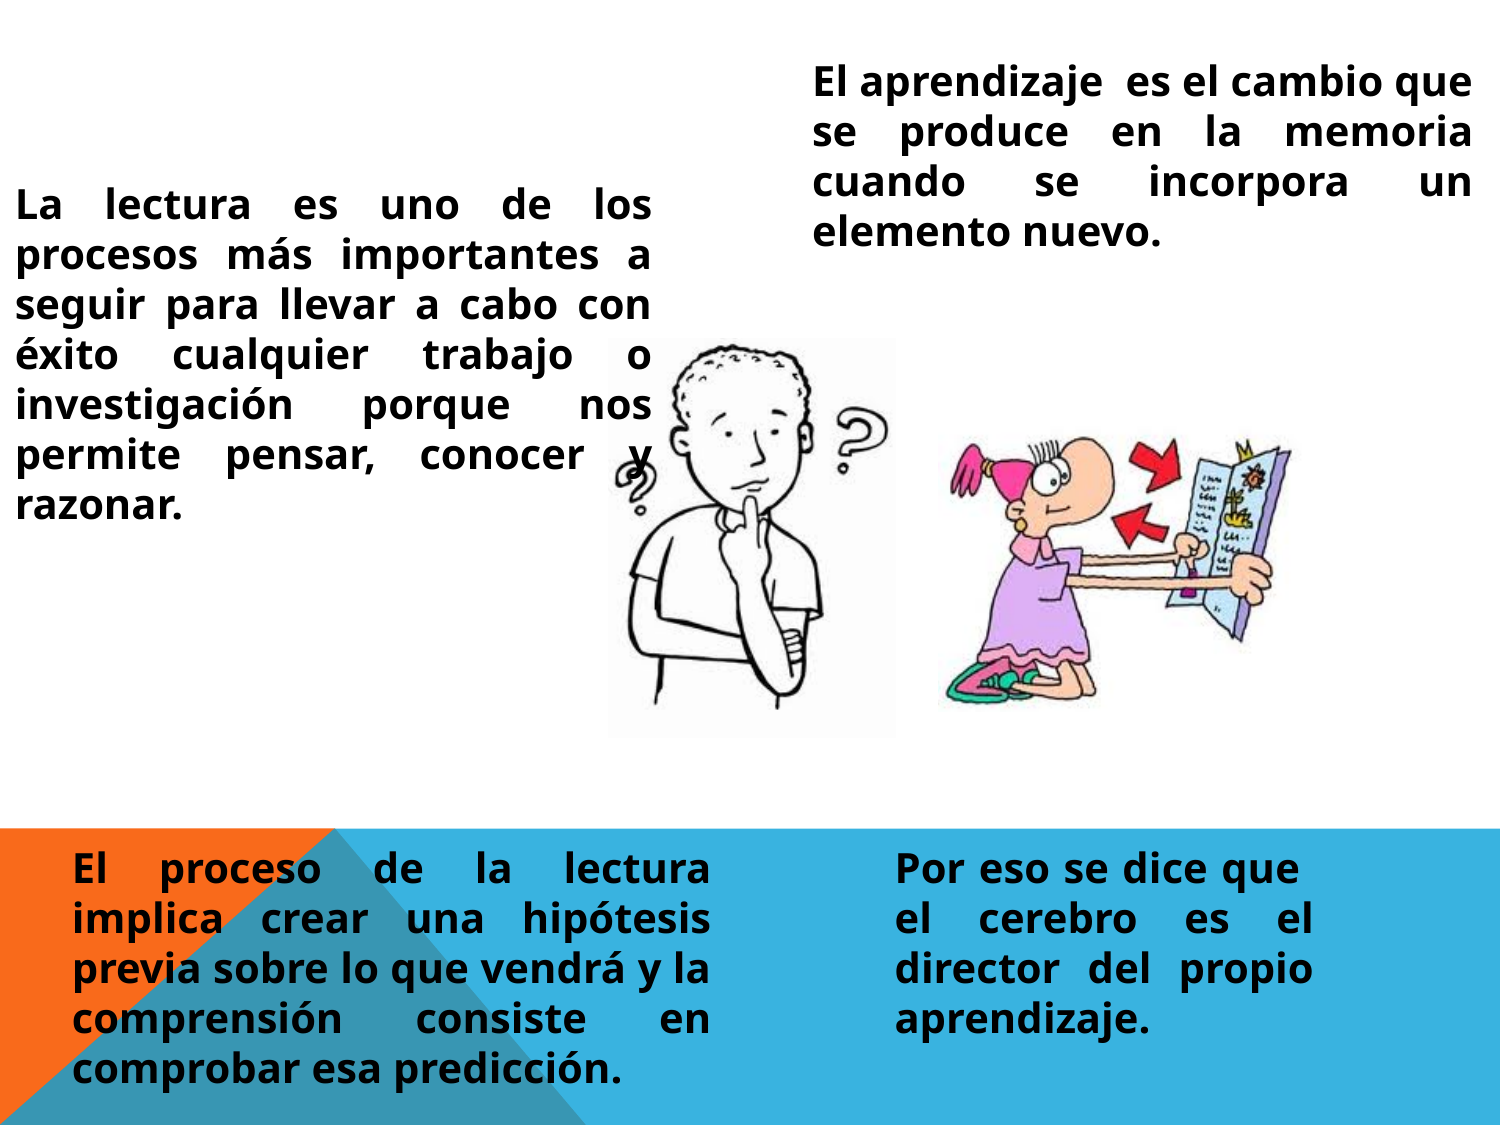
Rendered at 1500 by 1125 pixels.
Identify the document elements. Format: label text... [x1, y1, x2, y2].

picture [938, 408, 1315, 712]
text_box El proceso de la lectura implica crear una hipótesis previa sobre lo que vendrá y la comprensión consiste en comprobar esa predicción. [57, 834, 727, 1125]
text_box El aprendizaje es el cambio que se produce en la memoria cuando se incorpora un elemento nuevo. [797, 46, 1489, 262]
picture [607, 337, 896, 739]
text_box La lectura es uno de los procesos más importantes a seguir para llevar a cabo con éxito cualquier trabajo o investigación porque nos permite pensar, conocer y razonar. [0, 125, 668, 536]
text_box Por eso se dice que el cerebro es el director del propio aprendizaje. [879, 834, 1329, 1049]
